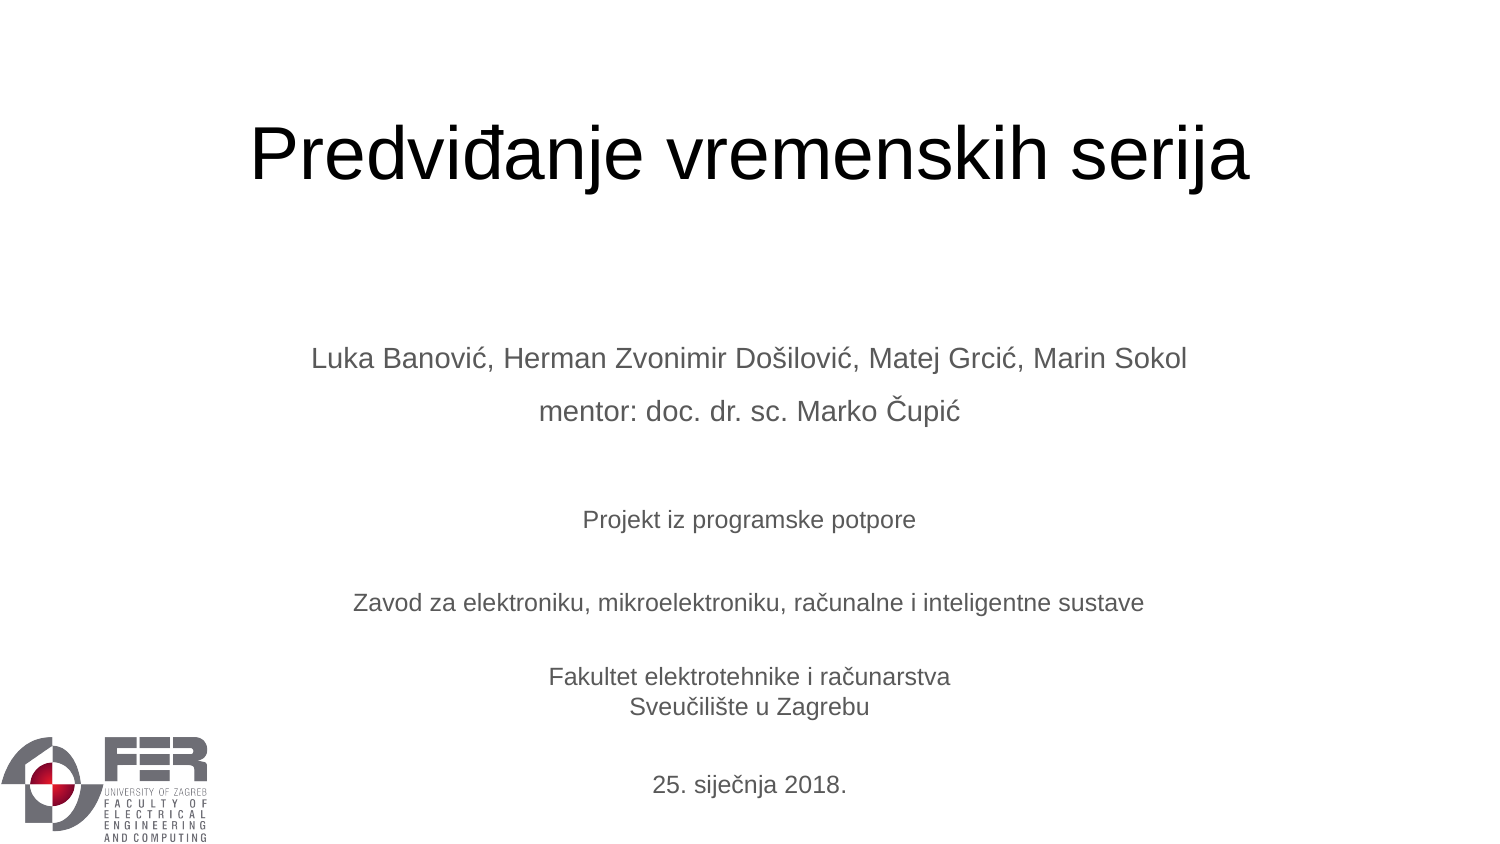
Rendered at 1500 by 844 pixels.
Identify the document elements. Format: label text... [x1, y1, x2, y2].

text_box Luka Banović, Herman Zvonimir Došilović, Matej Grcić, Marin Sokol mentor: doc. dr. sc. Marko Čupić [207, 306, 1293, 420]
subtitle Fakultet elektrotehnike i računarstva Sveučilište u Zagrebu [207, 645, 1293, 737]
text_box 25. siječnja 2018. [212, 753, 1293, 828]
picture [0, 736, 208, 844]
subtitle Zavod za elektroniku, mikroelektroniku, računalne i inteligentne sustave [207, 571, 1293, 645]
title Predviđanje vremenskih serija [0, 90, 1500, 210]
subtitle Projekt iz programske potpore [207, 488, 1293, 563]
